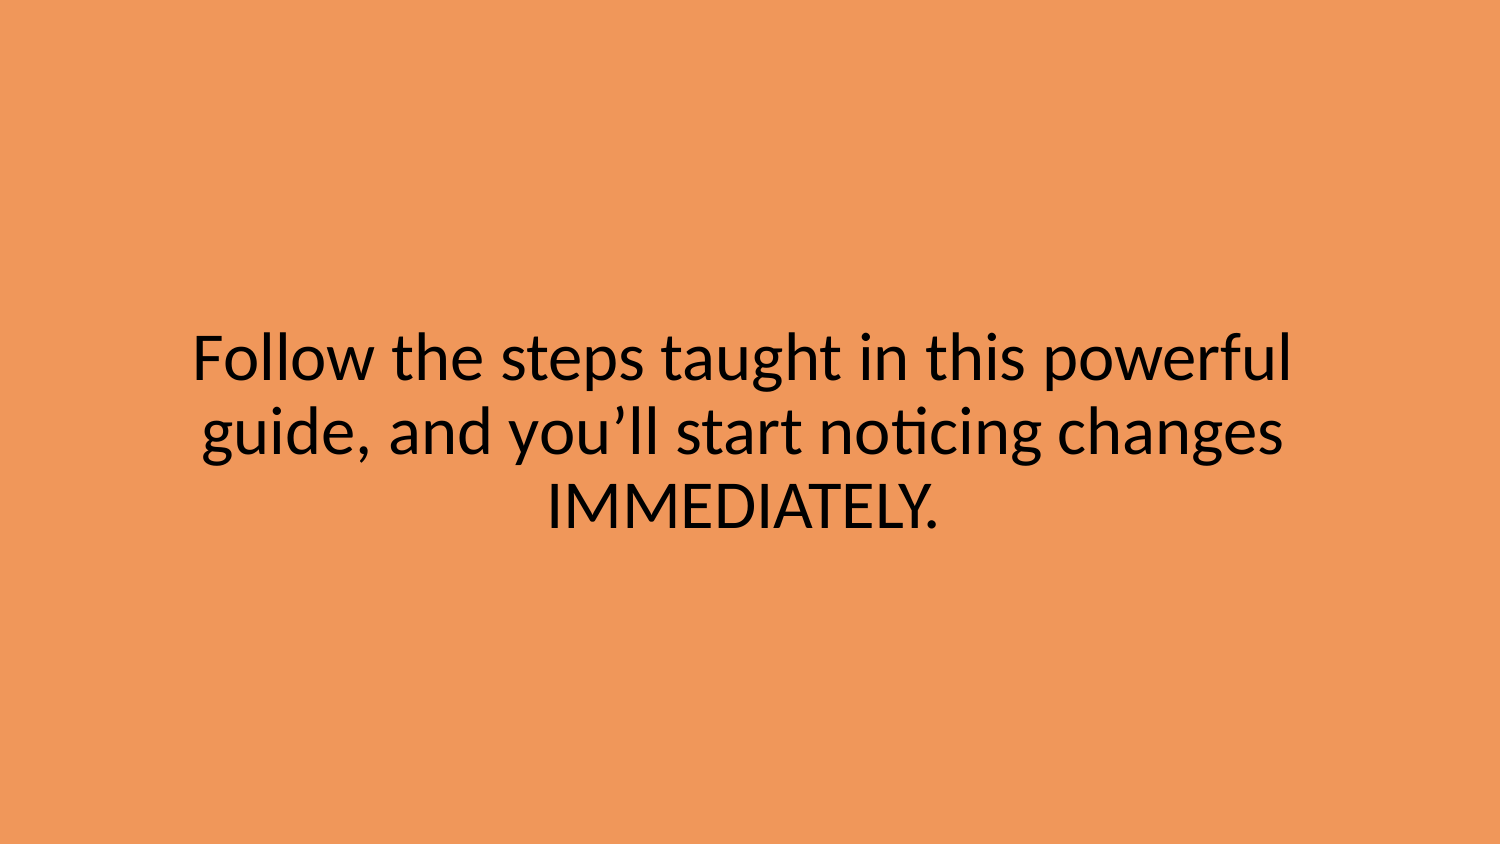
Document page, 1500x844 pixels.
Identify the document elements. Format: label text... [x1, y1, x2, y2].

list Follow the steps taught in this powerful guide, and you’ll start noticing changes IMMEDIATELY. [92, 313, 1396, 455]
